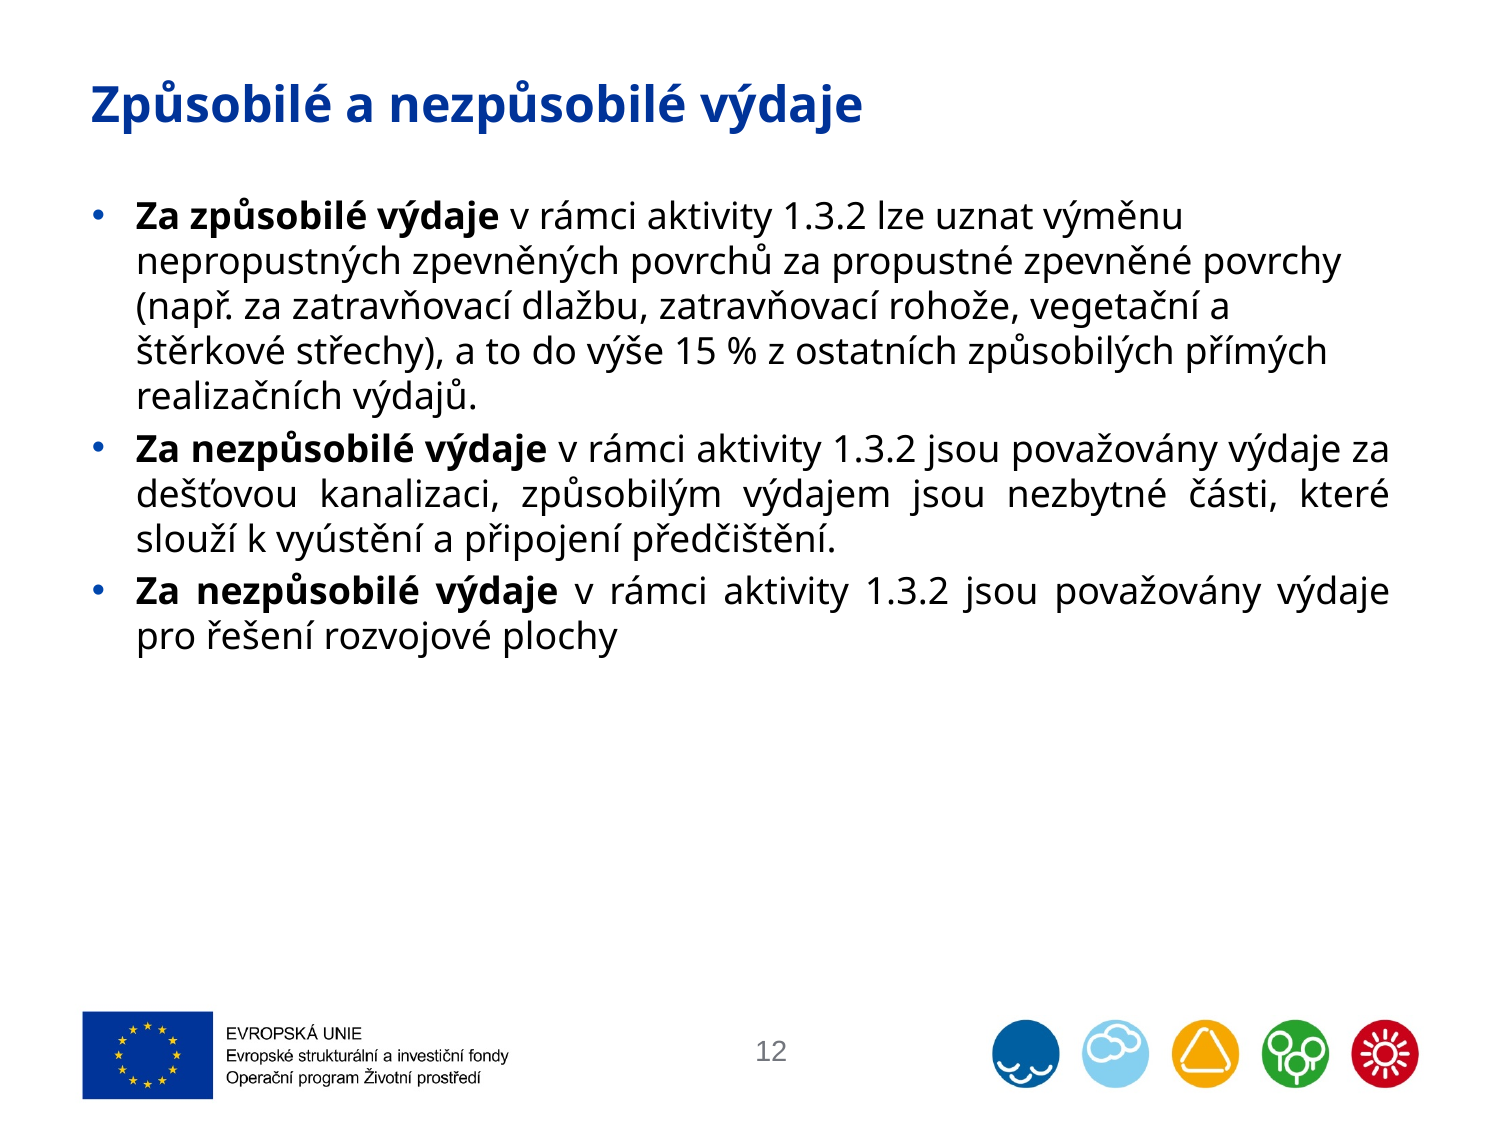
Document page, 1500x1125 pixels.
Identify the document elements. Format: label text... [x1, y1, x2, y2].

list Za způsobilé výdaje v rámci aktivity 1.3.2 lze uznat výměnu nepropustných zpevněných povrchů za propustné zpevněné povrchy (např. za zatravňovací dlažbu, zatravňovací rohože, vegetační a štěrkové střechy), a to do výše 15 % z ostatních způsobilých přímých realizačních výdajů. Za nezpůsobilé výdaje v rámci aktivity 1.3.2 jsou považovány výdaje za dešťovou kanalizaci, způsobilým výdajem jsou nezbytné části, které slouží k vyústění a připojení předčištění. Za nezpůsobilé výdaje v rámci aktivity 1.3.2 jsou považovány výdaje pro řešení rozvojové plochy [76, 184, 1407, 998]
picture [986, 1015, 1424, 1094]
picture [53, 999, 561, 1112]
slide_number 12 [596, 1024, 947, 1103]
title Způsobilé a nezpůsobilé výdaje [76, 45, 1436, 161]
